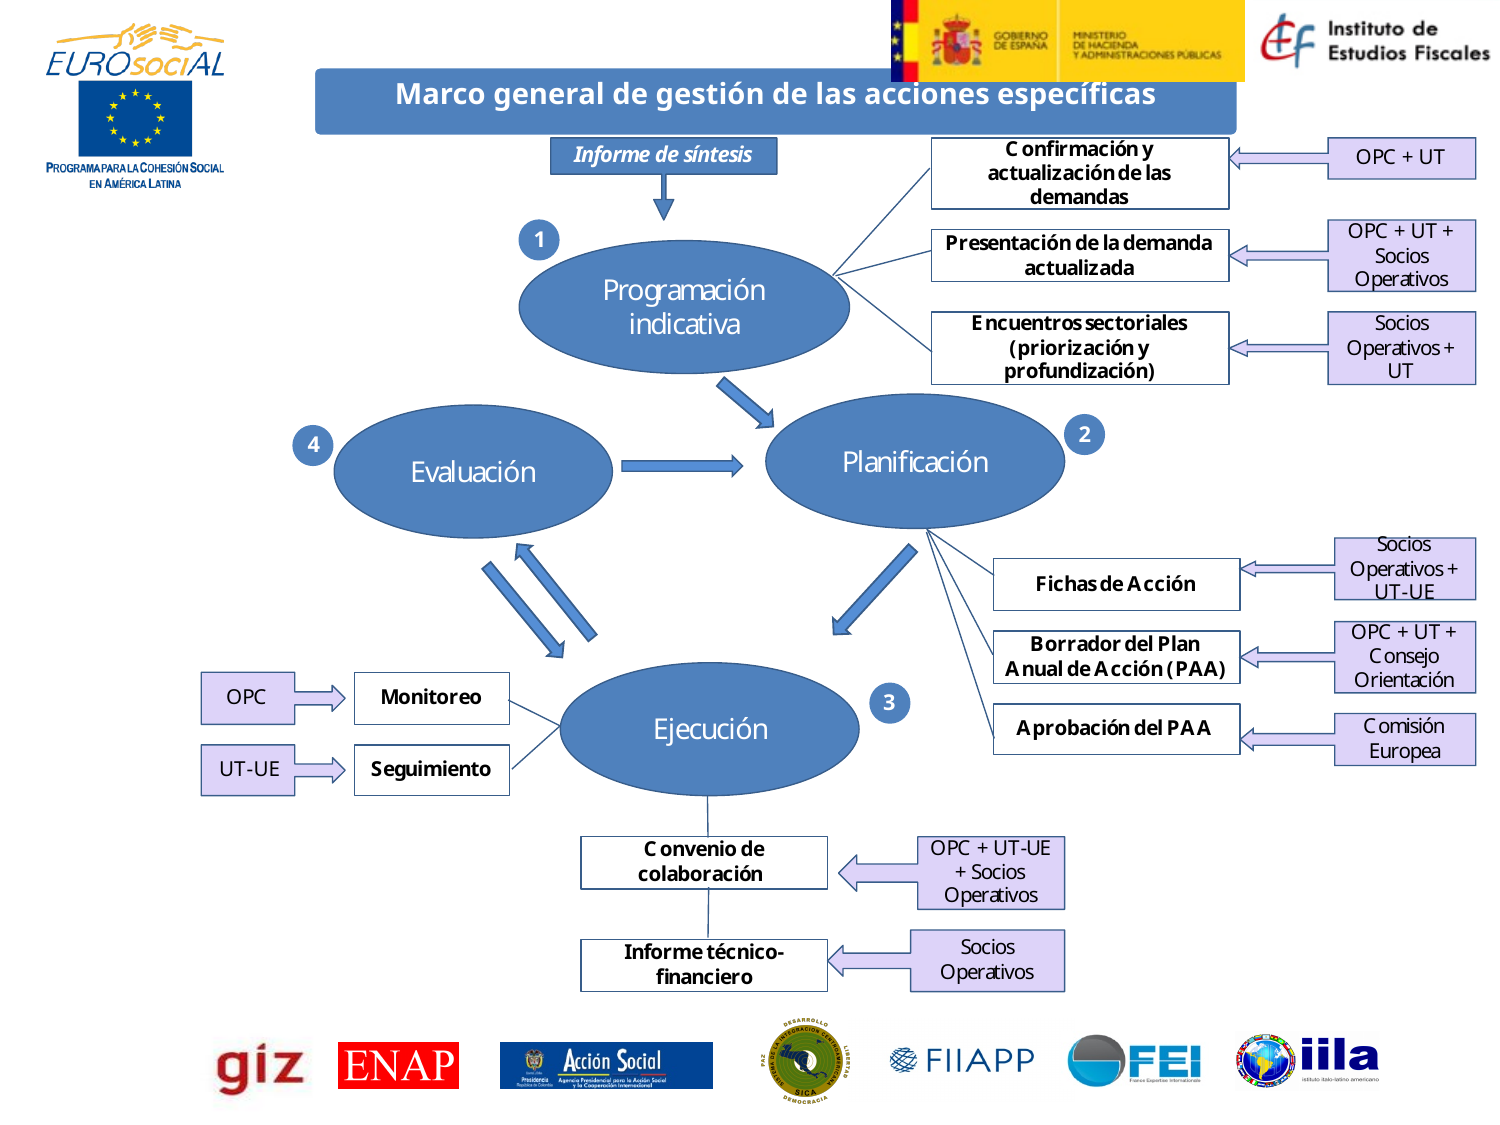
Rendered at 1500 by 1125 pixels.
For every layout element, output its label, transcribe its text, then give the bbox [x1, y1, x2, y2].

picture [891, 0, 1246, 82]
text_box Marco general de gestión de las acciones específicas [310, 64, 1241, 127]
picture [187, 1016, 1380, 1125]
picture [46, 23, 1477, 993]
picture [1252, 0, 1500, 82]
